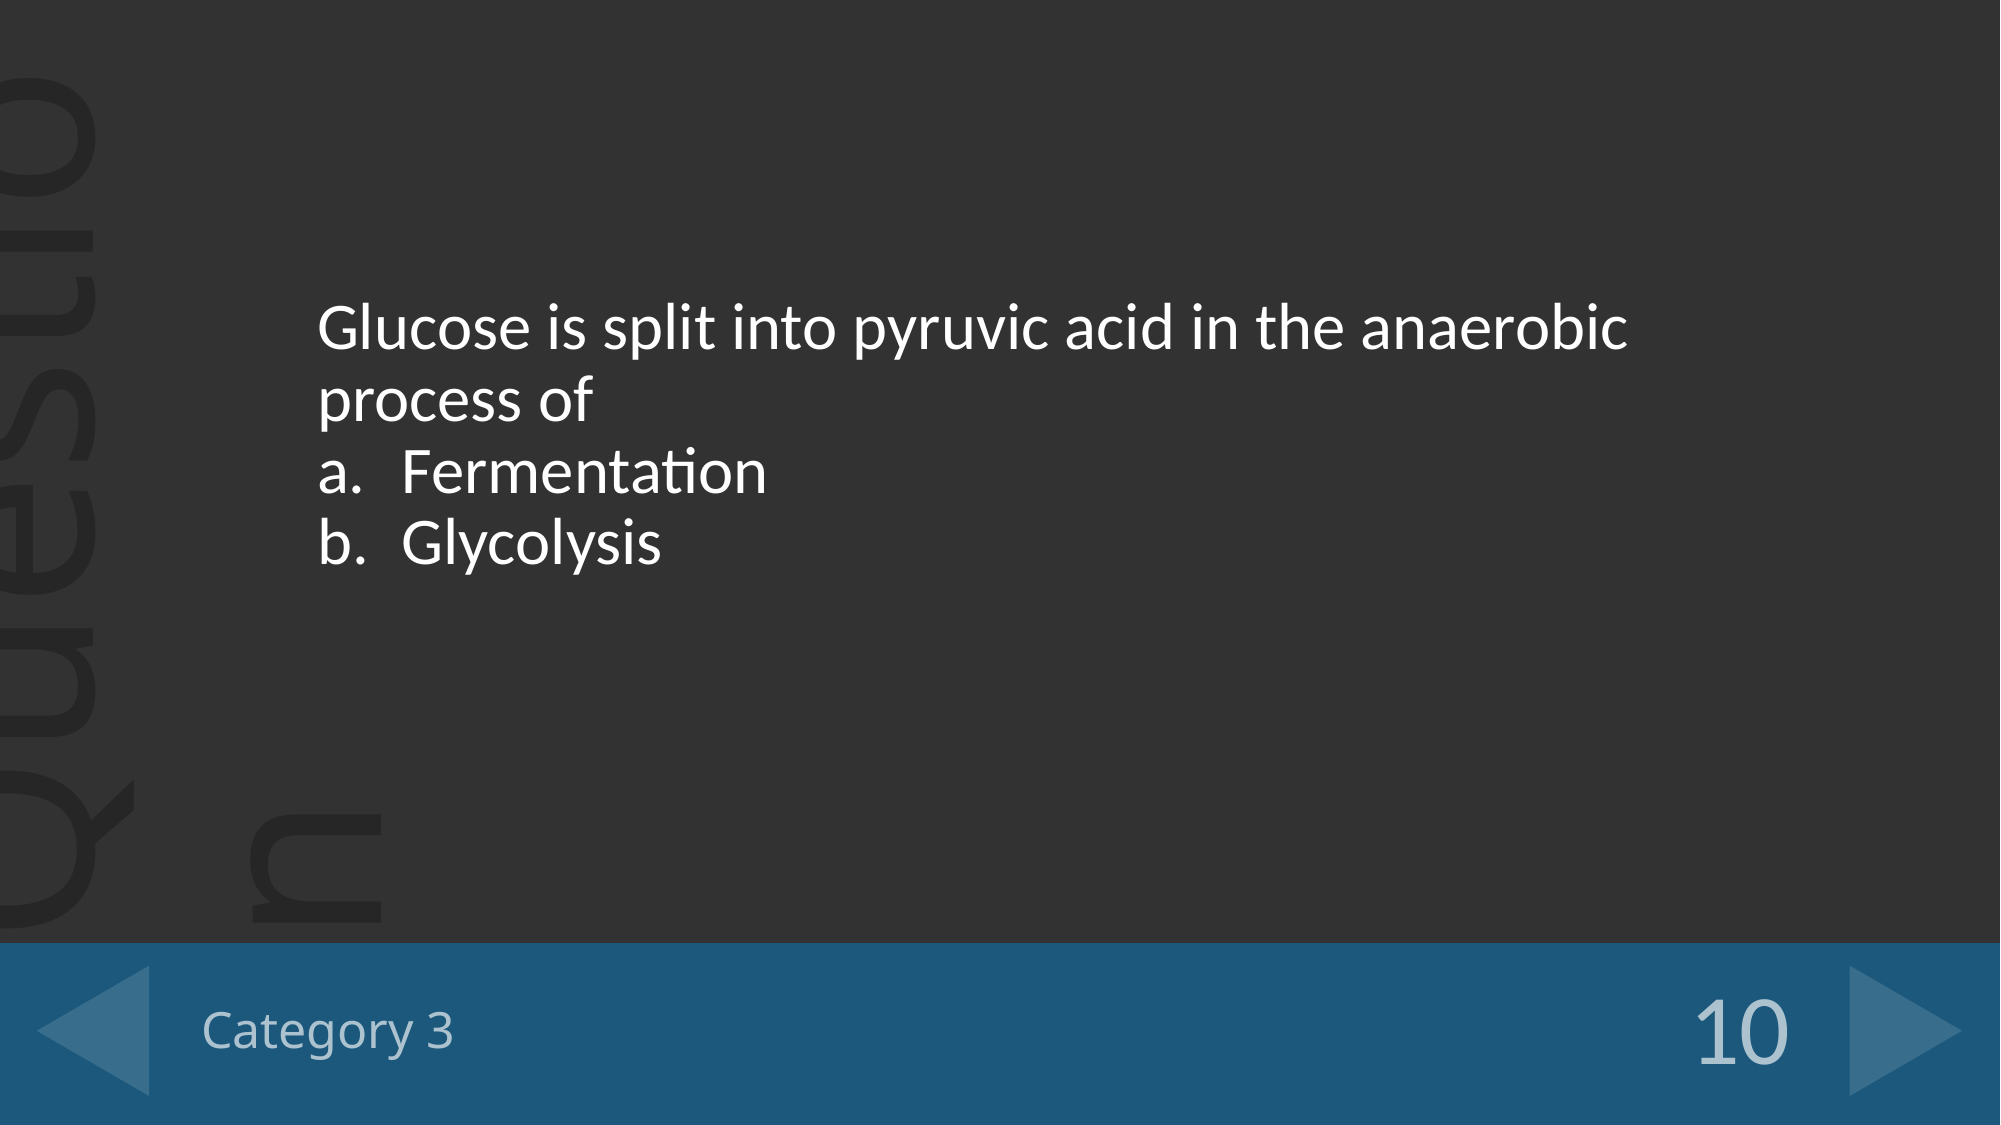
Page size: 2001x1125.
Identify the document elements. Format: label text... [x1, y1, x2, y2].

list 10 [1494, 967, 1806, 1097]
list Glucose is split into pyruvic acid in the anaerobic process of Fermentation Glycolysis [302, 307, 1760, 636]
title Category 3 [185, 967, 1494, 1097]
